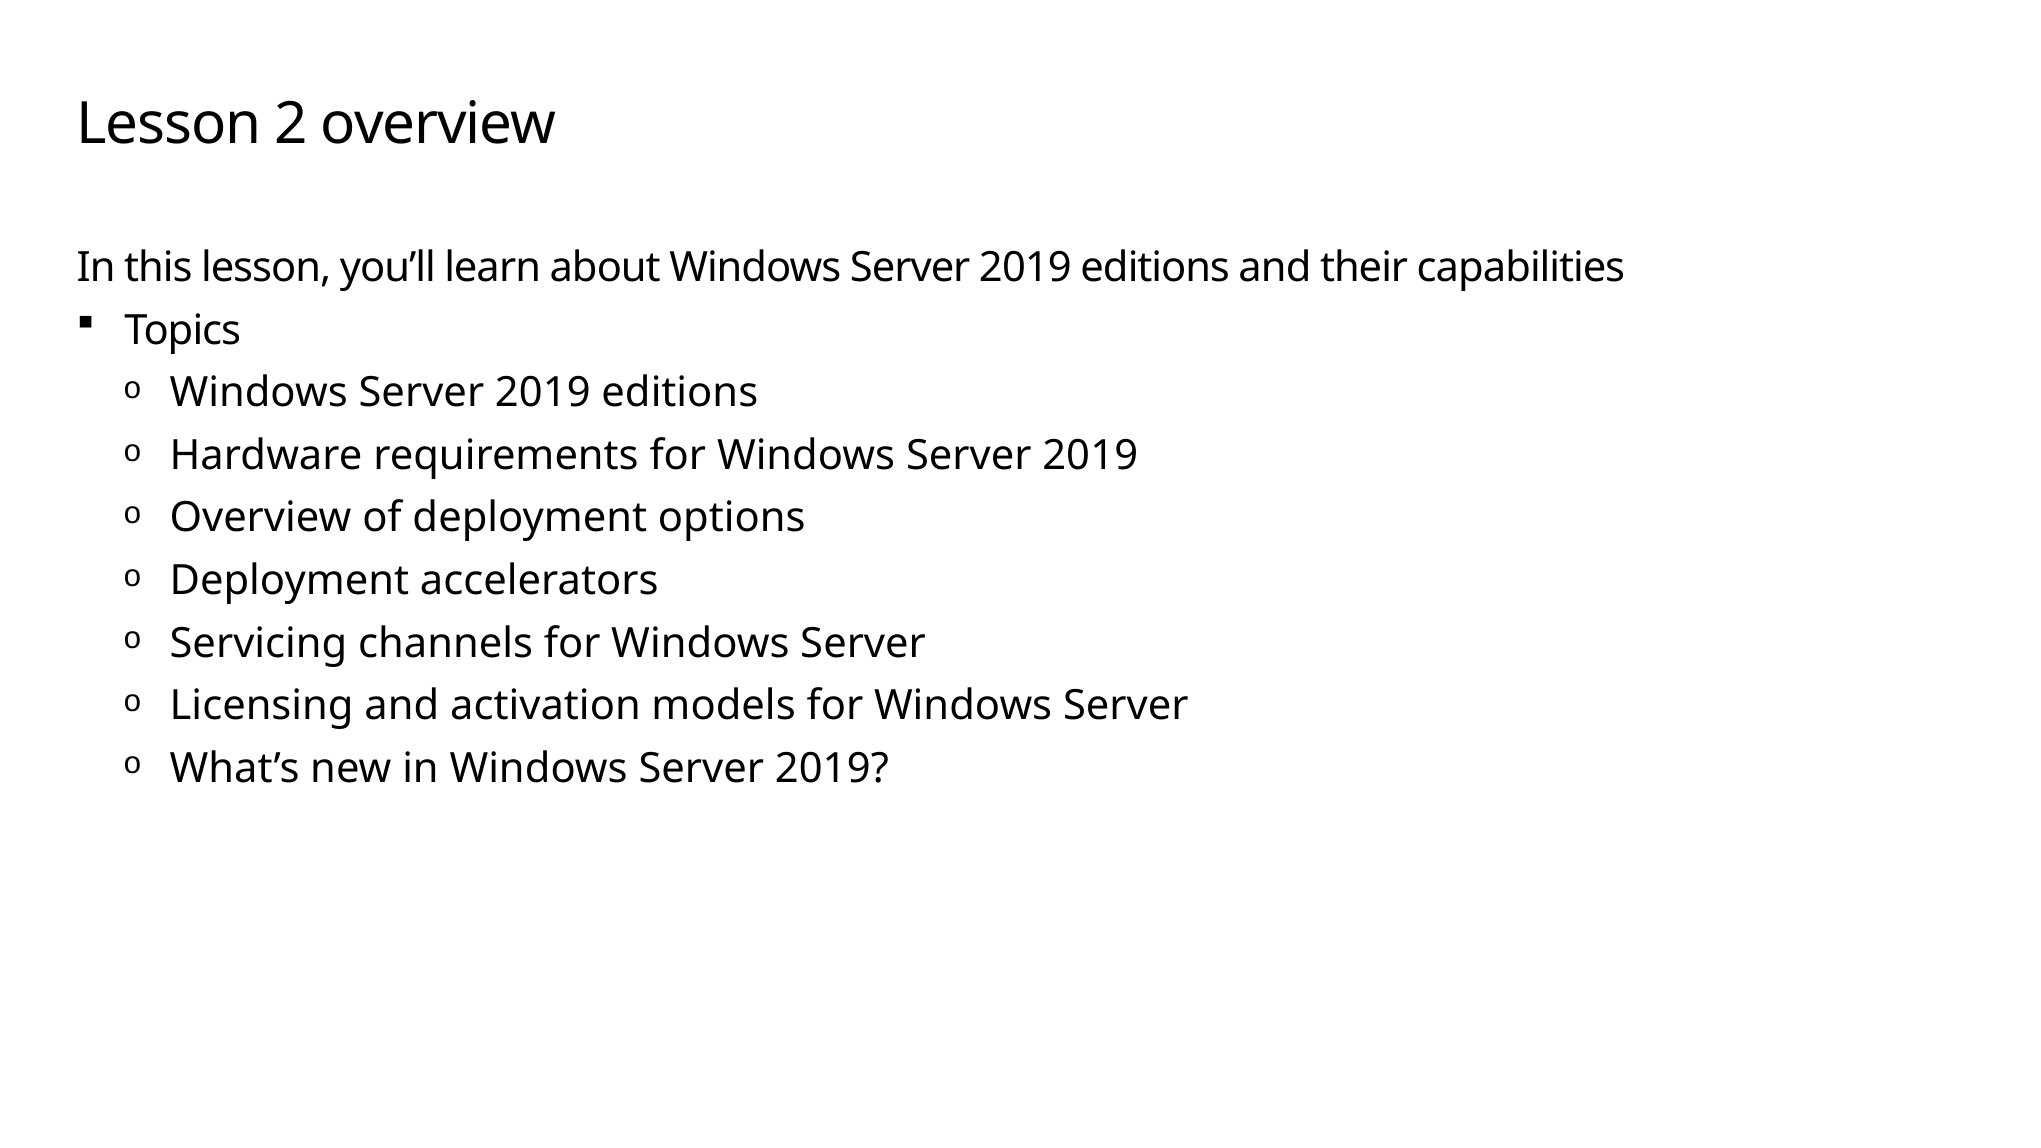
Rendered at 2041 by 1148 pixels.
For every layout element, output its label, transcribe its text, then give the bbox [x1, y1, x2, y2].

list In this lesson, you’ll learn about Windows Server 2019 editions and their capabilities Topics Windows Server 2019 editions Hardware requirements for Windows Server 2019 Overview of deployment options Deployment accelerators Servicing channels for Windows Server Licensing and activation models for Windows Server What’s new in Windows Server 2019? [76, 240, 1968, 1074]
title Lesson 2 overview [76, 93, 1968, 161]
